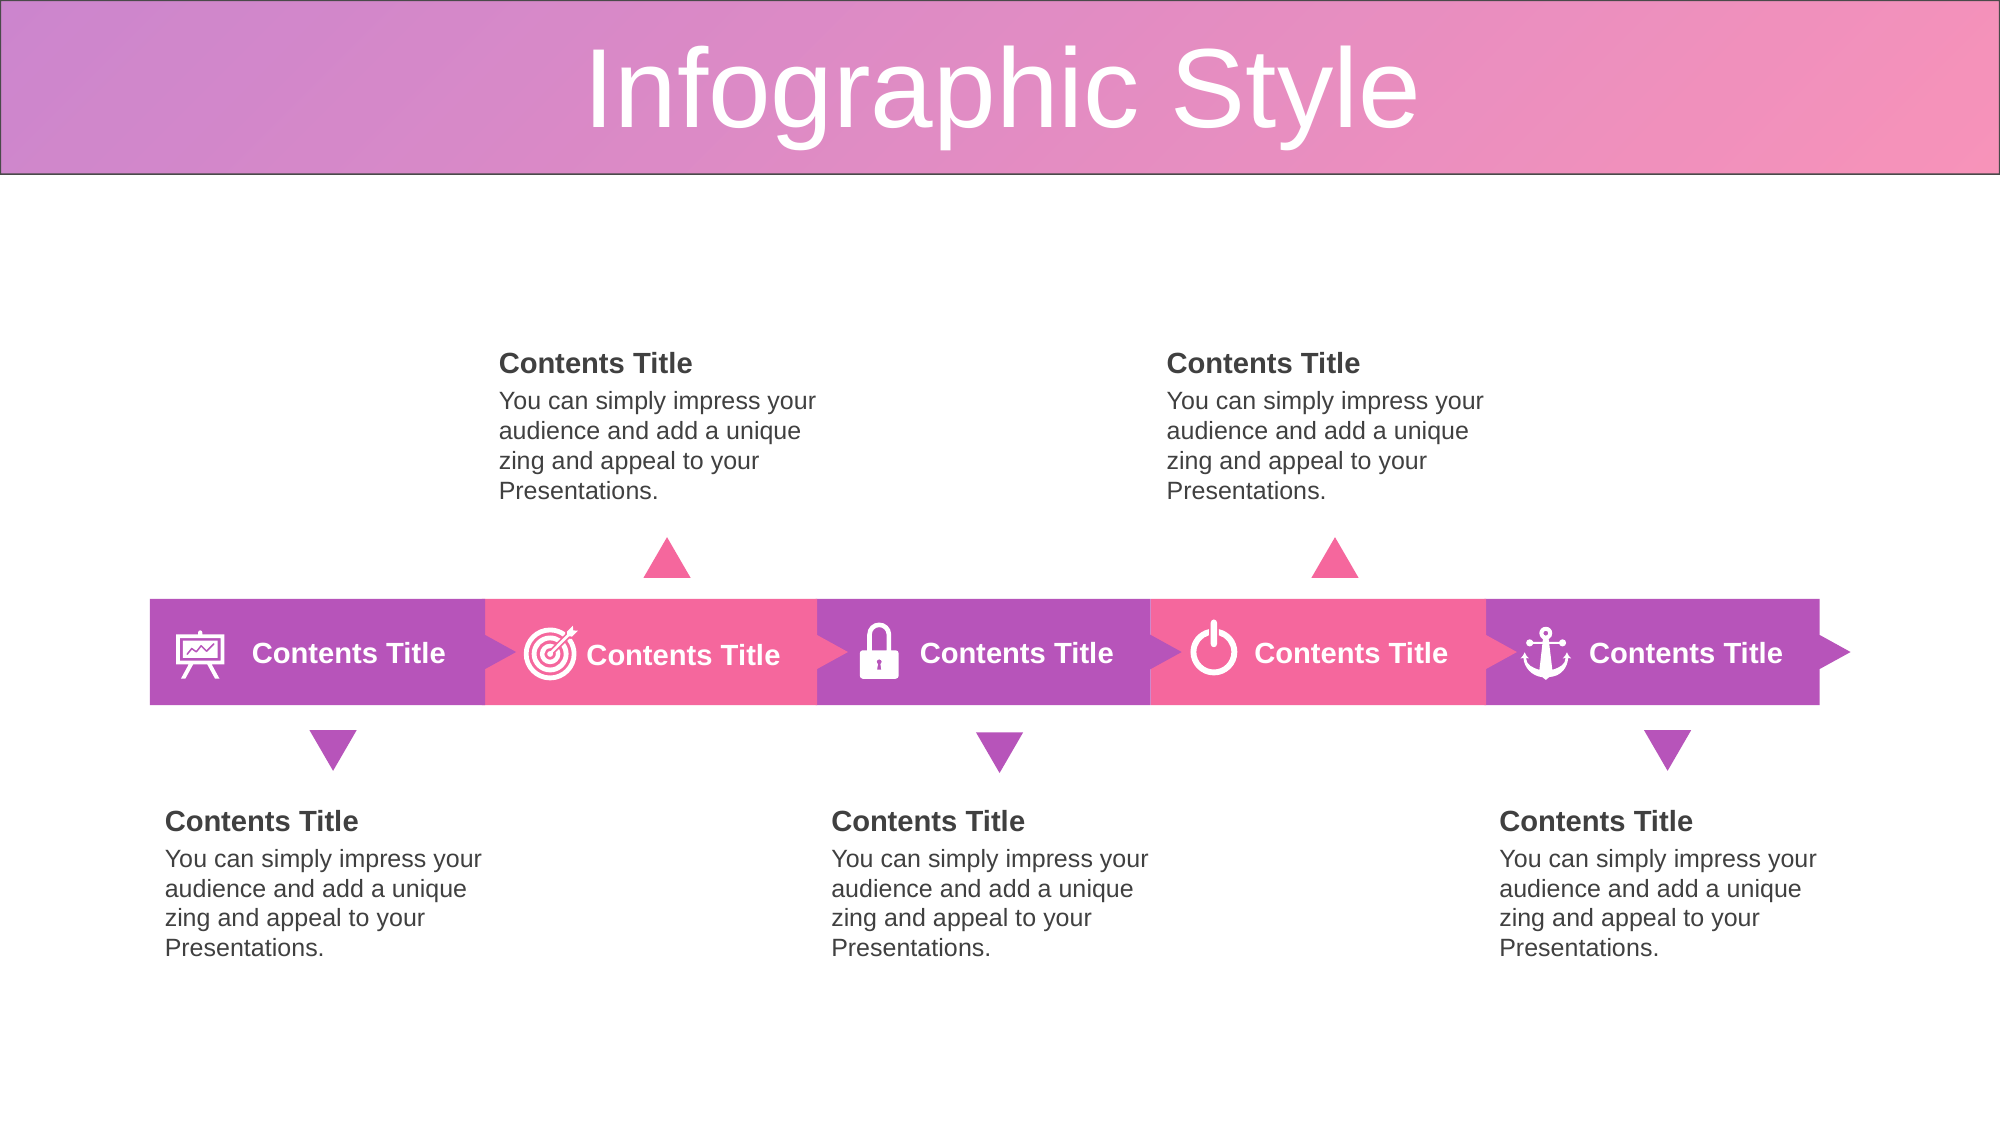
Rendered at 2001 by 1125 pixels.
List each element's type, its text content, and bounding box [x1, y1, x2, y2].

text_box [1151, 337, 1519, 514]
text_box [1517, 625, 1574, 682]
text_box [1189, 618, 1239, 677]
text_box [487, 597, 851, 707]
text_box [858, 621, 900, 680]
text_box Contents Title [571, 629, 799, 679]
text_box [522, 623, 581, 682]
text_box [148, 597, 519, 707]
text_box [175, 629, 226, 680]
text_box [974, 731, 1025, 776]
text_box Contents Title [1239, 627, 1467, 677]
text_box [1309, 535, 1361, 579]
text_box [1484, 794, 1851, 971]
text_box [149, 794, 517, 971]
text_box [641, 535, 693, 579]
text_box Contents Title [1574, 626, 1802, 677]
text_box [816, 794, 1183, 971]
text_box [1642, 729, 1694, 773]
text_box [483, 337, 851, 514]
text_box [1488, 597, 1853, 707]
text_box [819, 597, 1184, 707]
text_box Contents Title [237, 627, 465, 678]
list Infographic Style [53, 31, 1952, 151]
text_box [1152, 597, 1520, 707]
text_box Contents Title [905, 627, 1132, 678]
text_box [307, 729, 359, 773]
